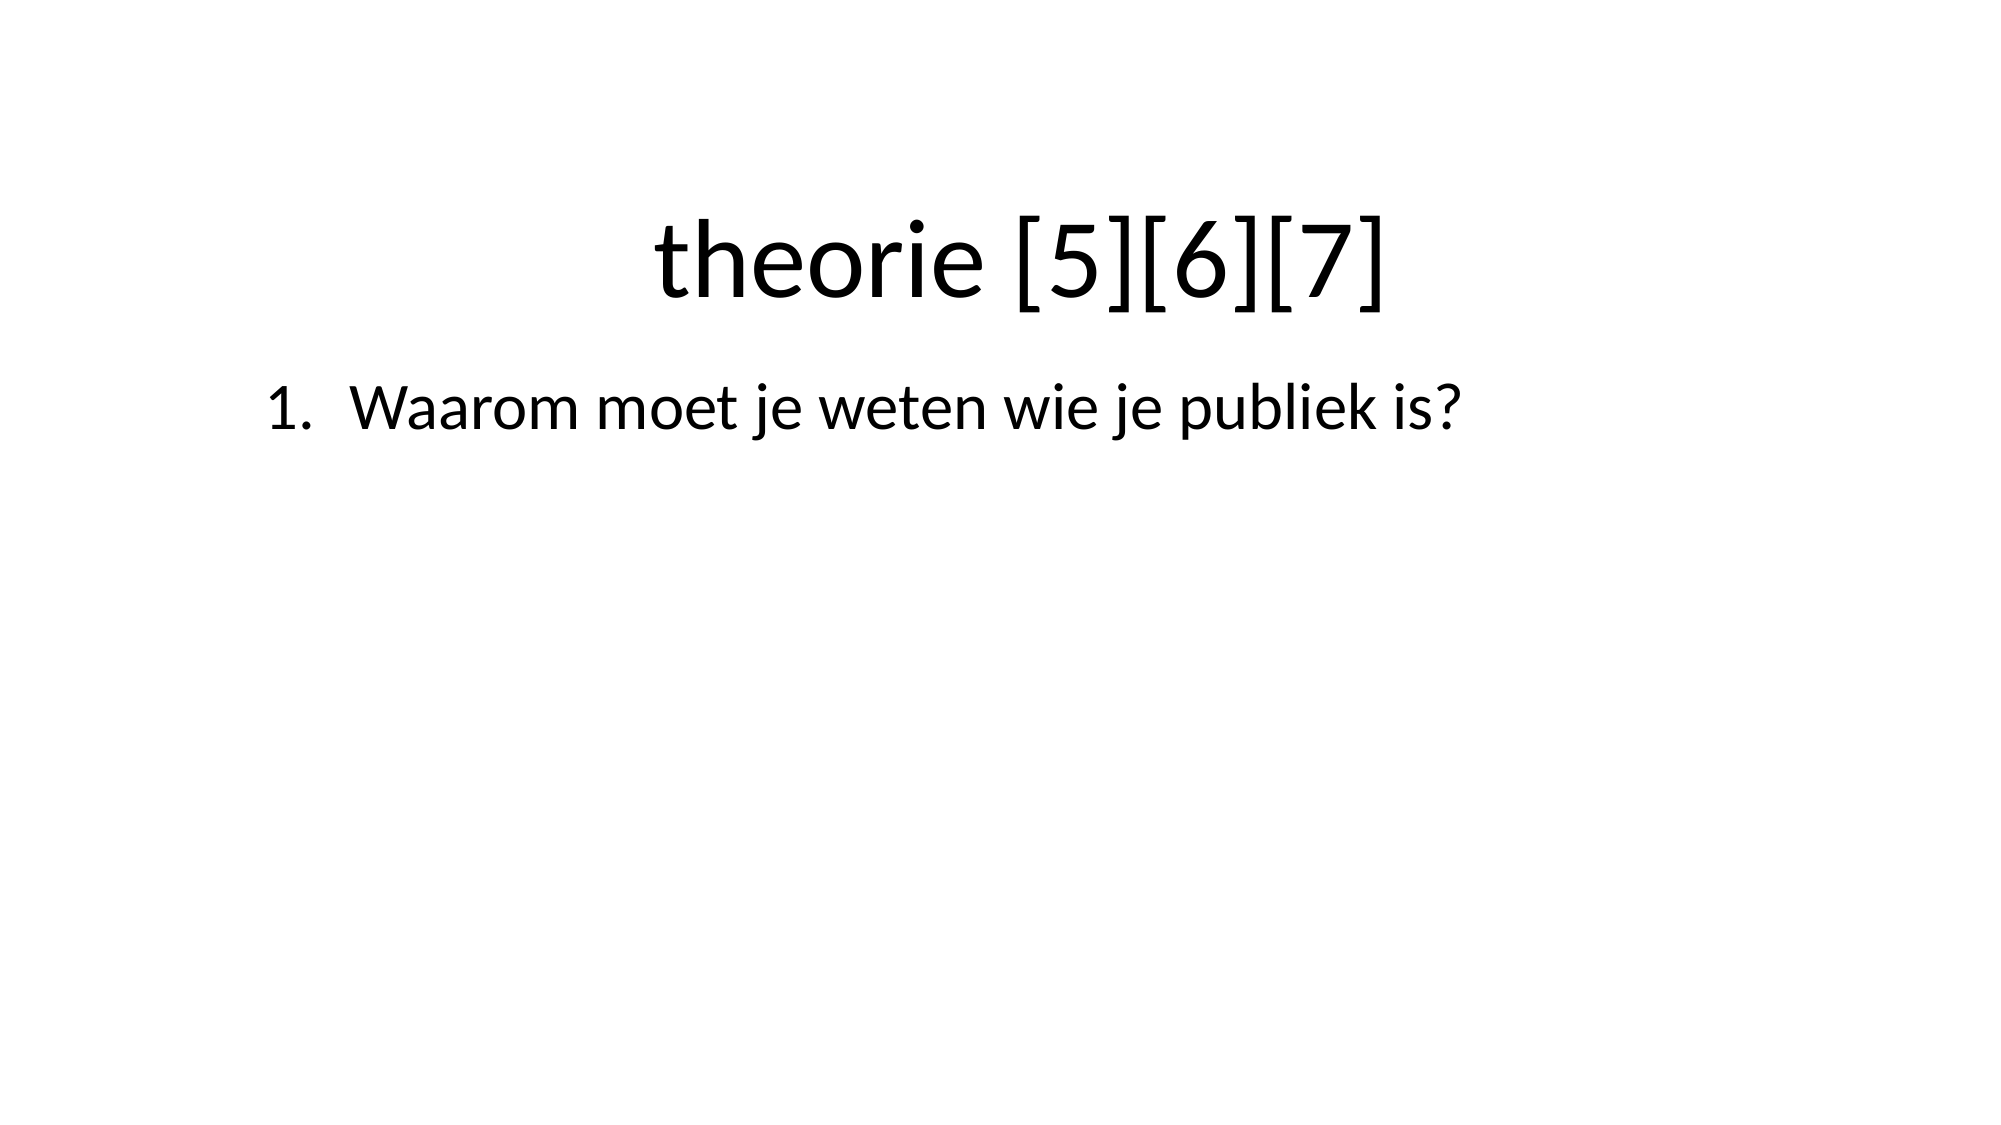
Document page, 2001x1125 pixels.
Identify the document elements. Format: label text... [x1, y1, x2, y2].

subtitle Waarom moet je weten wie je publiek is? [249, 364, 1849, 971]
title theorie [5][6][7] [249, 184, 1769, 330]
